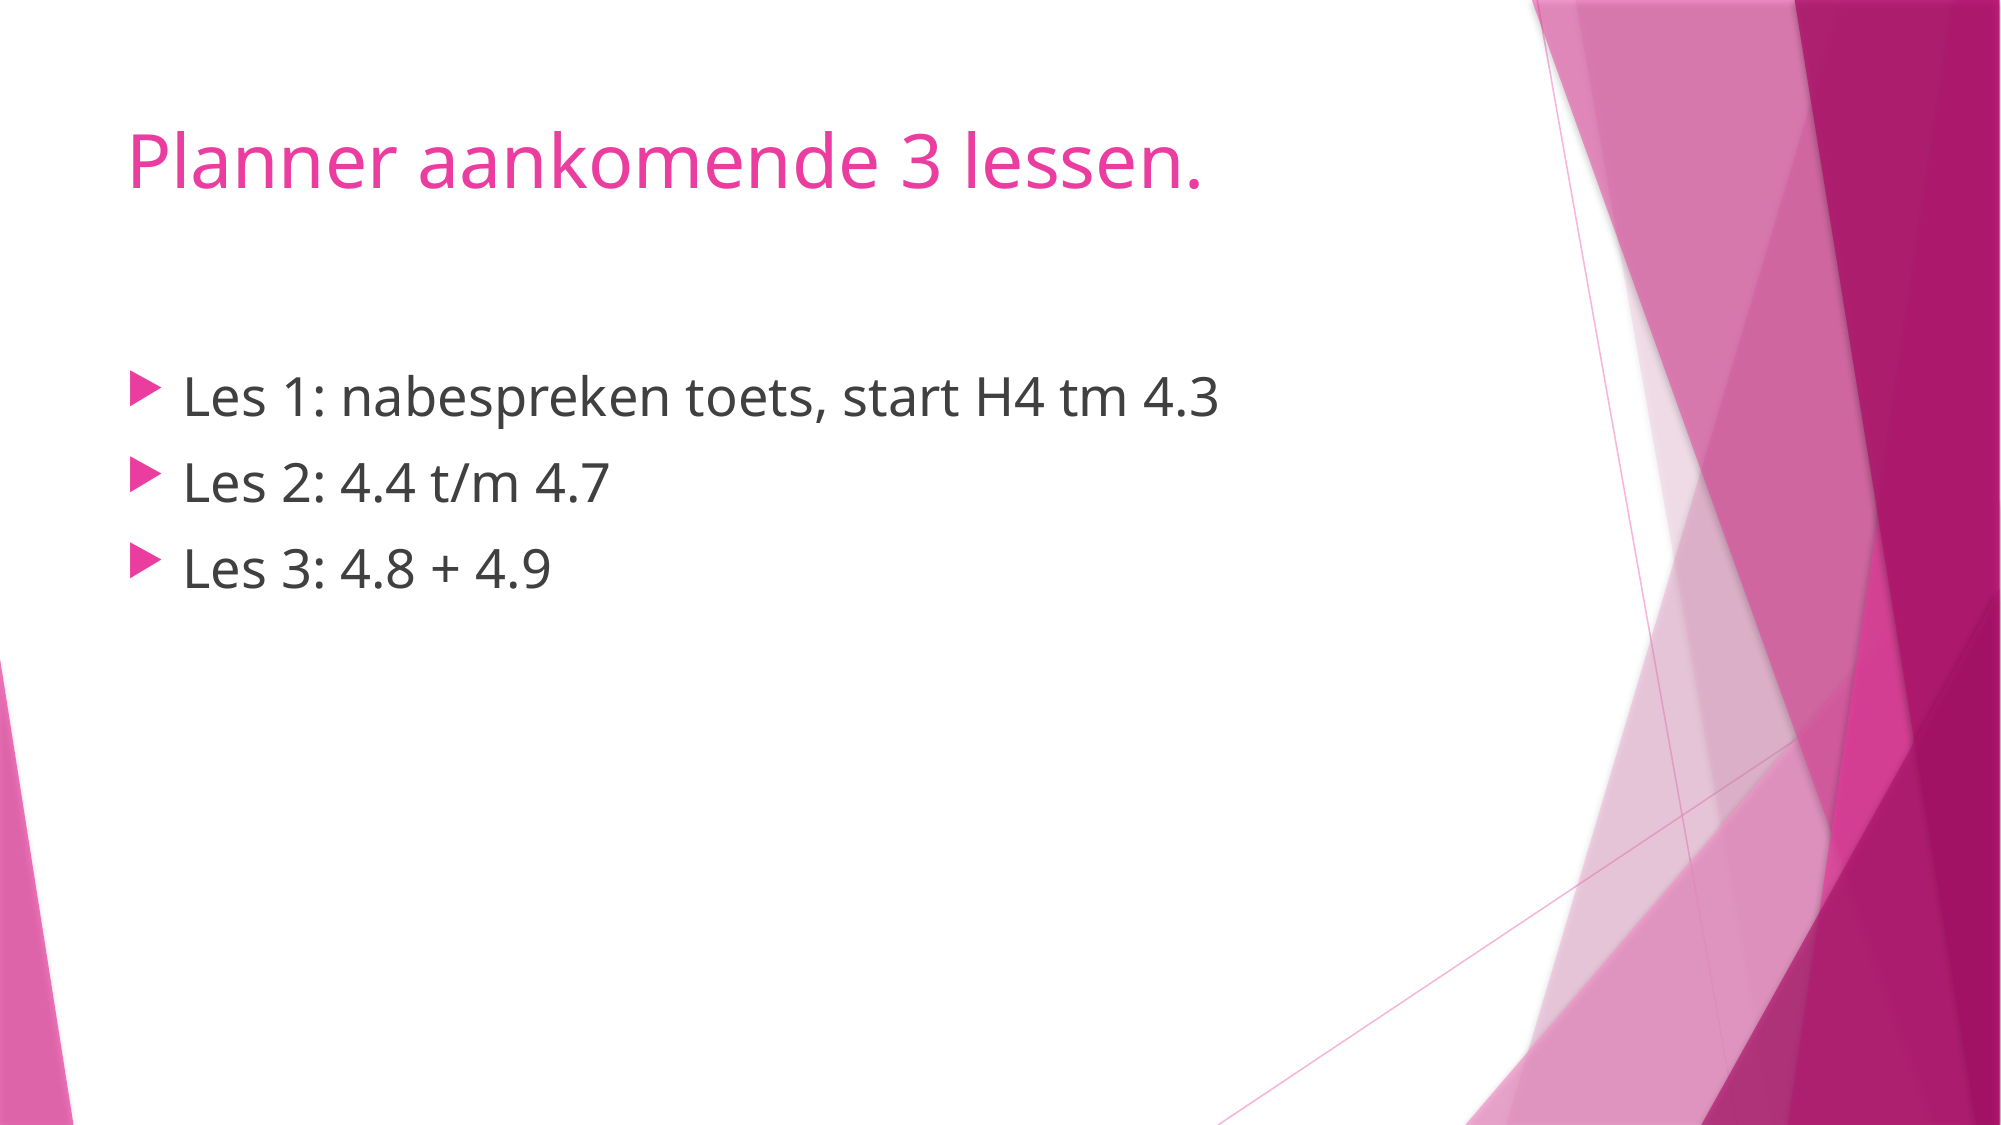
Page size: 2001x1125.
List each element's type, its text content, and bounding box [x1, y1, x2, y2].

title Planner aankomende 3 lessen. [111, 105, 1522, 323]
list Les 1: nabespreken toets, start H4 tm 4.3 Les 2: 4.4 t/m 4.7 Les 3: 4.8 + 4.9 [111, 354, 1522, 992]
